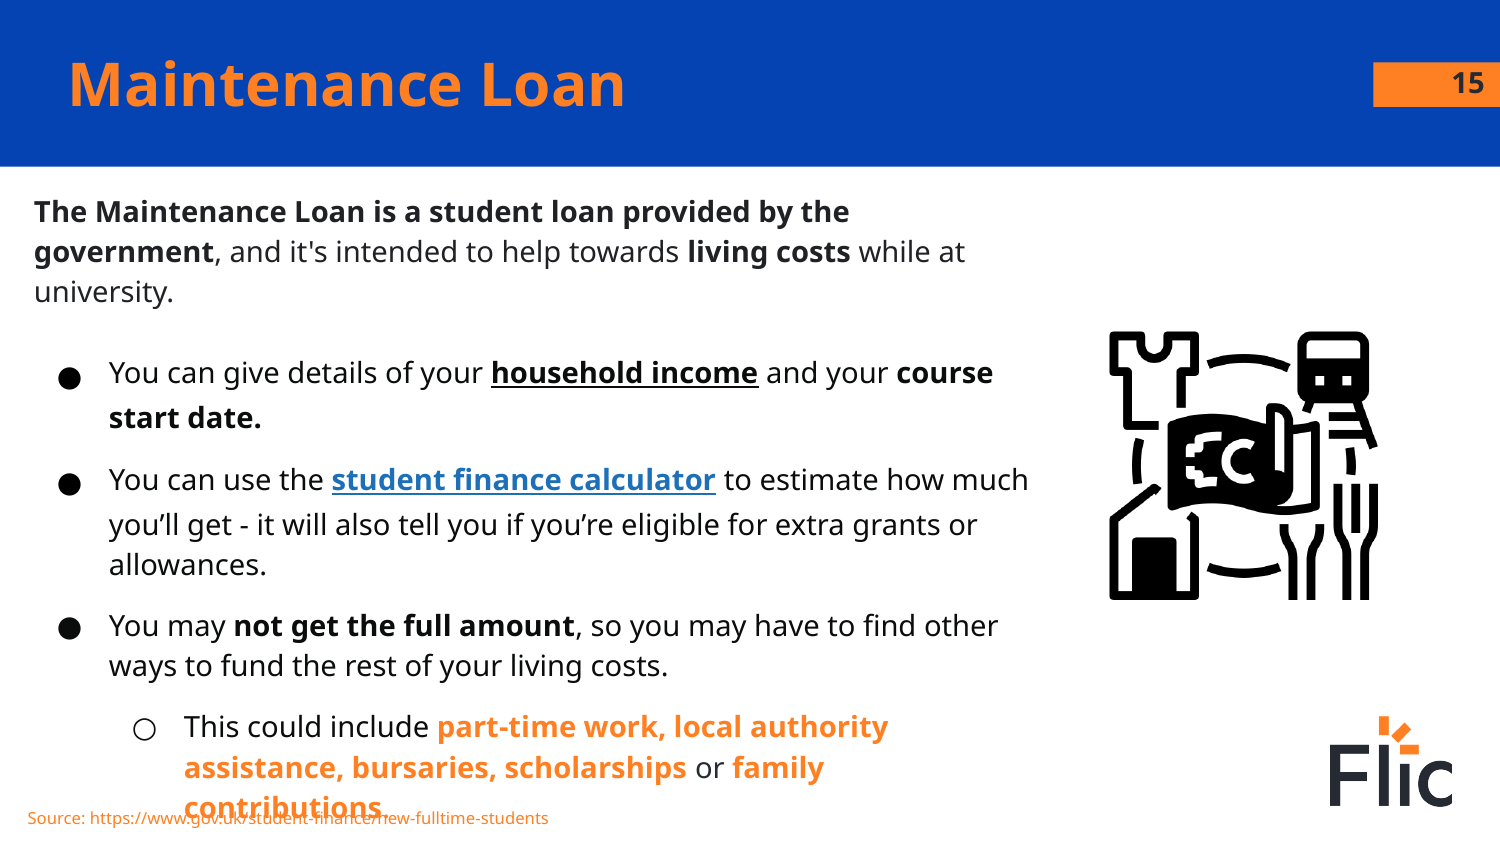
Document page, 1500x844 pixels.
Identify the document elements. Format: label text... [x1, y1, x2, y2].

picture [1064, 280, 1409, 633]
text_box Source: https://www.gov.uk/student-finance/new-fulltime-students [12, 798, 834, 839]
picture [1330, 716, 1452, 807]
title Maintenance Loan [52, 39, 989, 125]
slide_number 15 [1410, 49, 1500, 115]
text_box The Maintenance Loan is a student loan provided by the government, and it's intended to help towards living costs while at university. You can give details of your household income and your course start date. You can use the student finance calculator to estimate how much you’ll get - it will also tell you if you’re eligible for extra grants or allowances. You may not get the full amount, so you may have to find other ways to fund the rest of your living costs. This could include part-time work, local authority assistance, bursaries, scholarships or family contributions. The maintenance loan is paid directly into your bank account at the start of each term. You have to pay the loan back after your course. [18, 173, 1051, 844]
